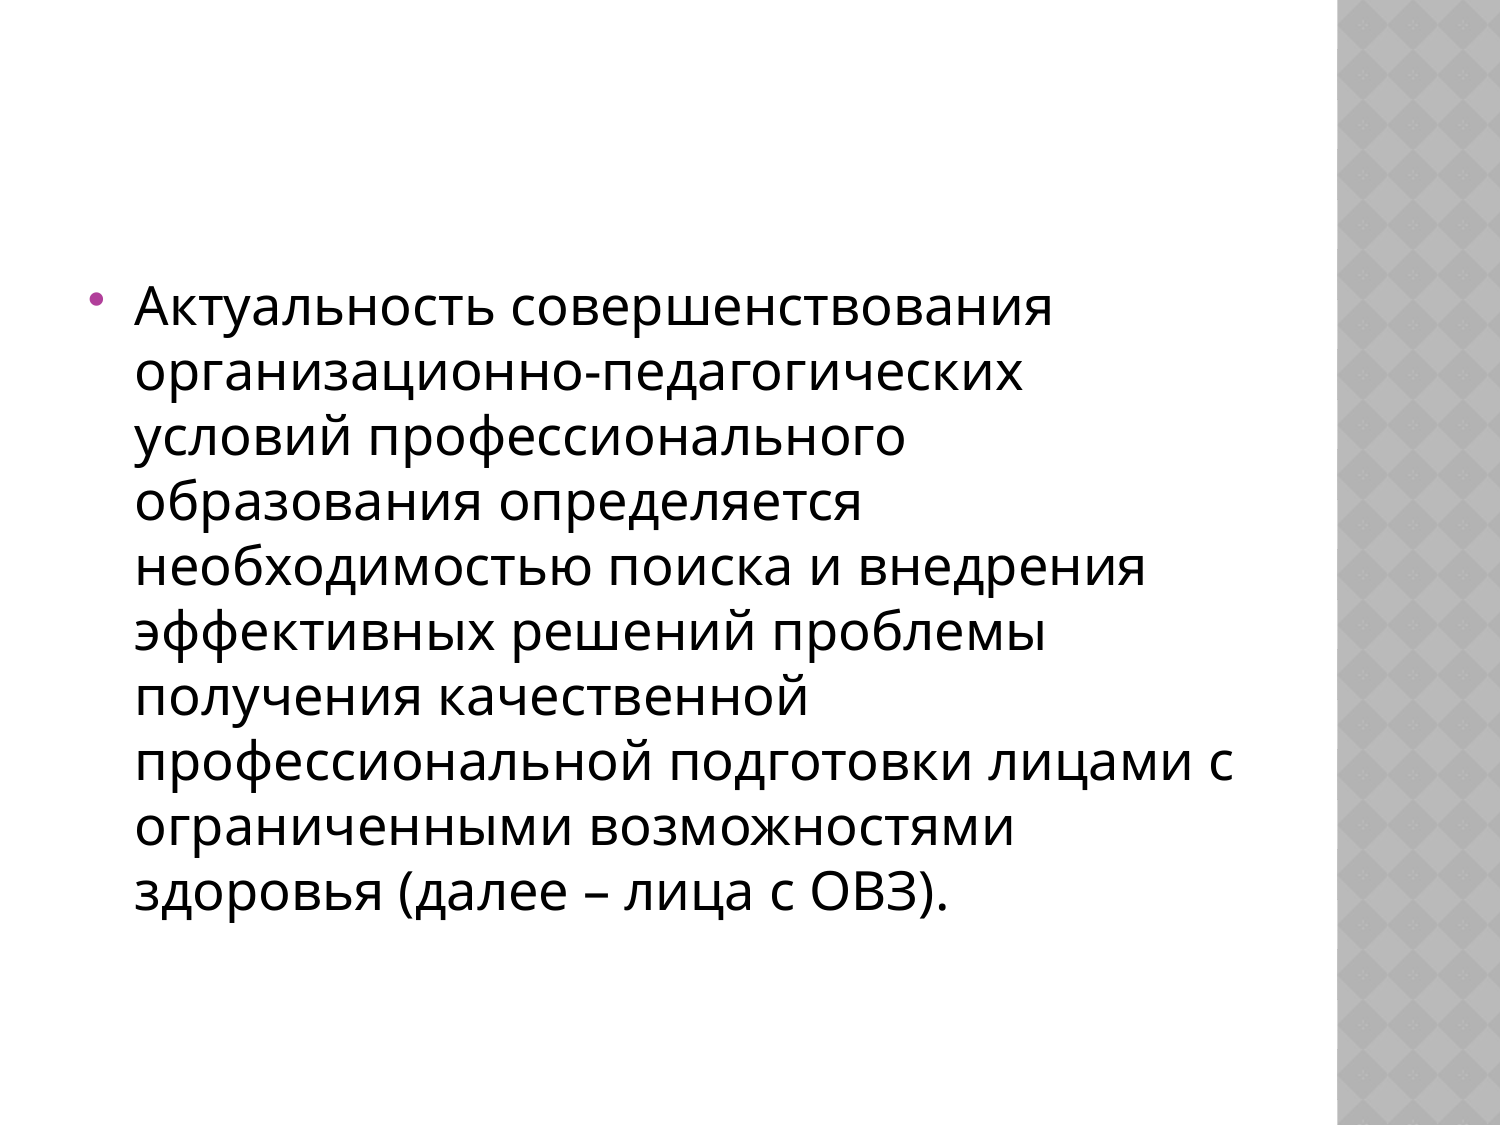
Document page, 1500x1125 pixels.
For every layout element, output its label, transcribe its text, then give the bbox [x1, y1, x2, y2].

list Актуальность совершенствования организационно-педагогических условий профессионального образования определяется необходимостью поиска и внедрения эффективных решений проблемы получения качественной профессиональной подготовки лицами с ограниченными возможностями здоровья (далее – лица с ОВЗ). [75, 264, 1263, 1059]
